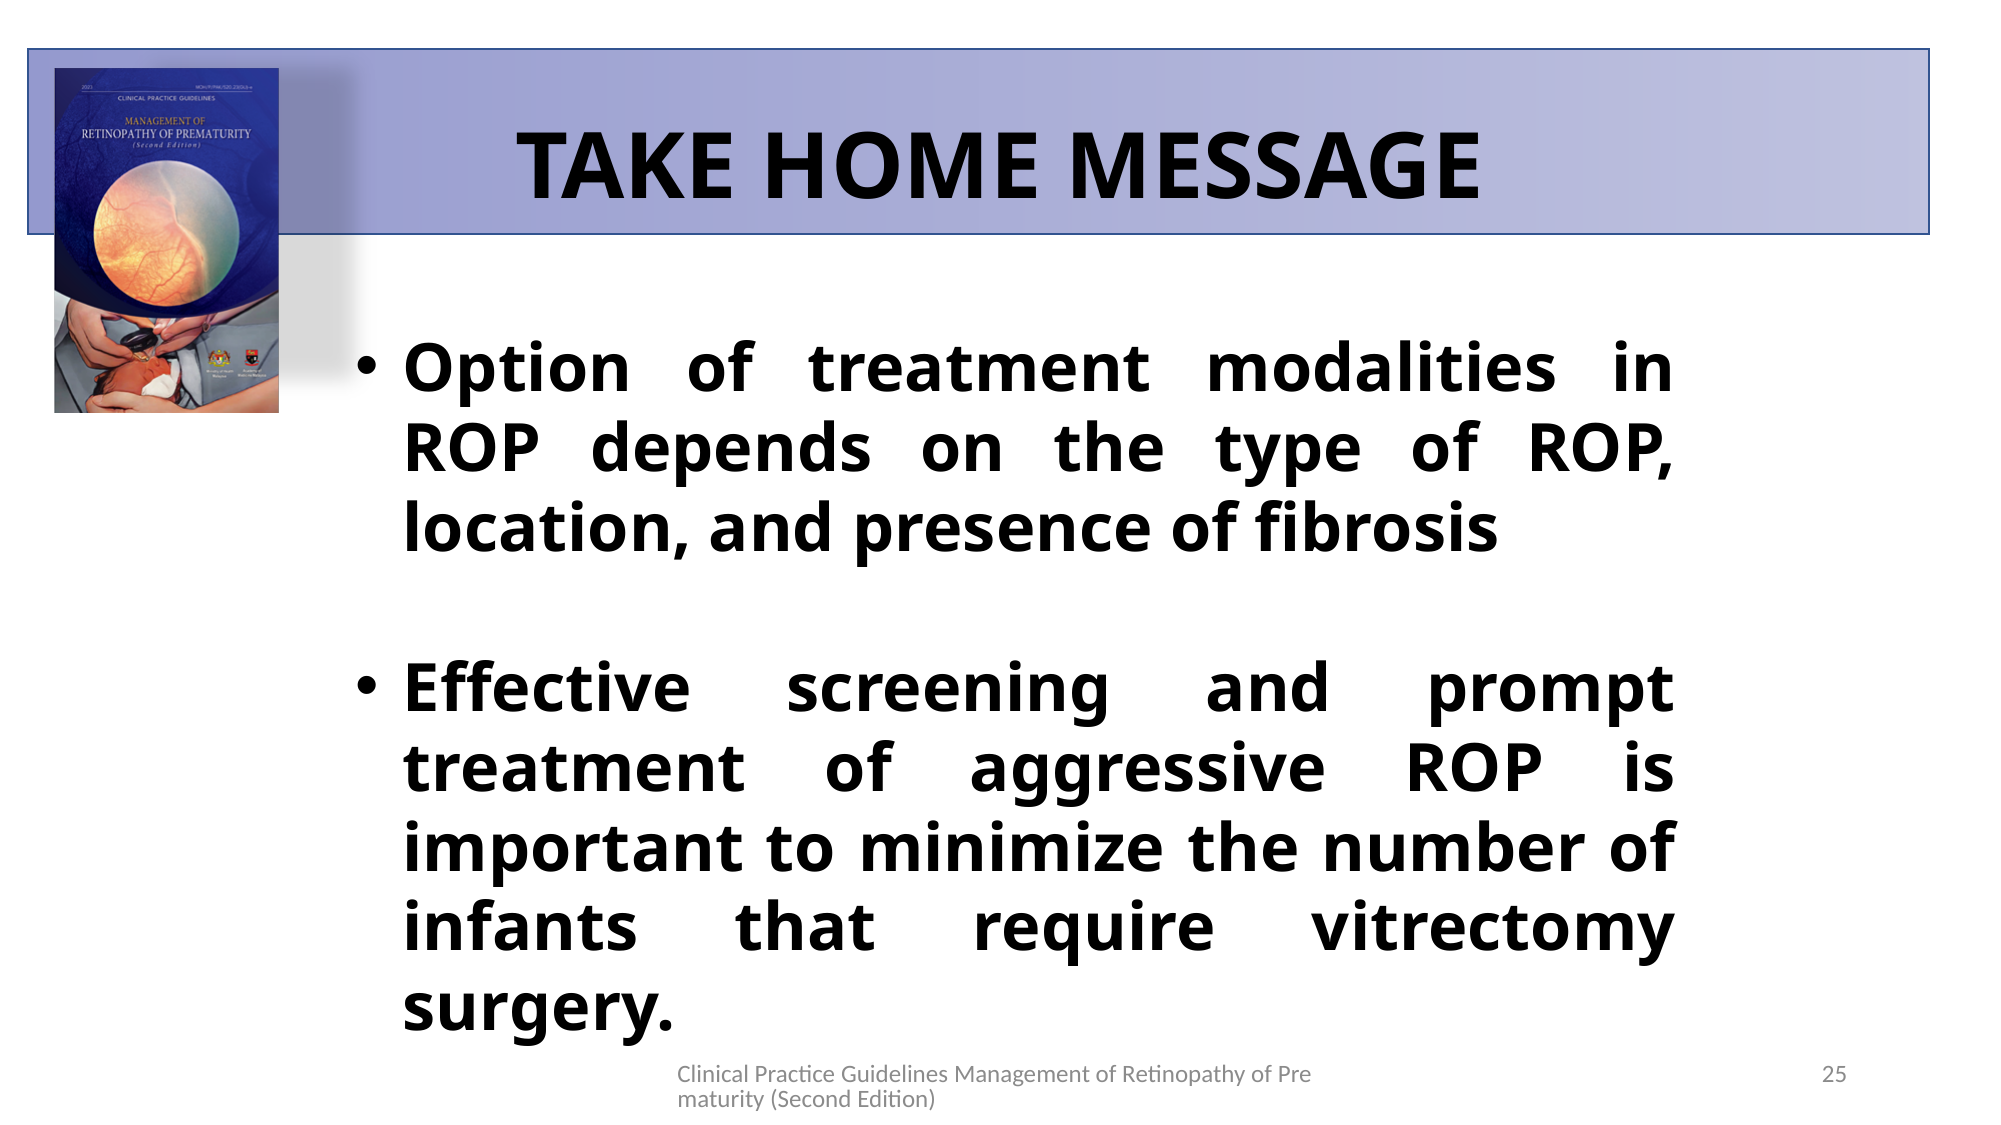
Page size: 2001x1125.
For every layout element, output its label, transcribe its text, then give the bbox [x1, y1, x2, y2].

title TAKE HOME MESSAGE [386, 59, 1863, 278]
slide_number 25 [1691, 1042, 1863, 1103]
text_box Option of treatment modalities in ROP depends on the type of ROP, location, and presence of fibrosis Effective screening and prompt treatment of aggressive ROP is important to minimize the number of infants that require vitrectomy surgery. [340, 317, 1691, 1125]
text_box [27, 48, 54, 235]
picture [54, 37, 386, 413]
text_box [386, 48, 1930, 235]
